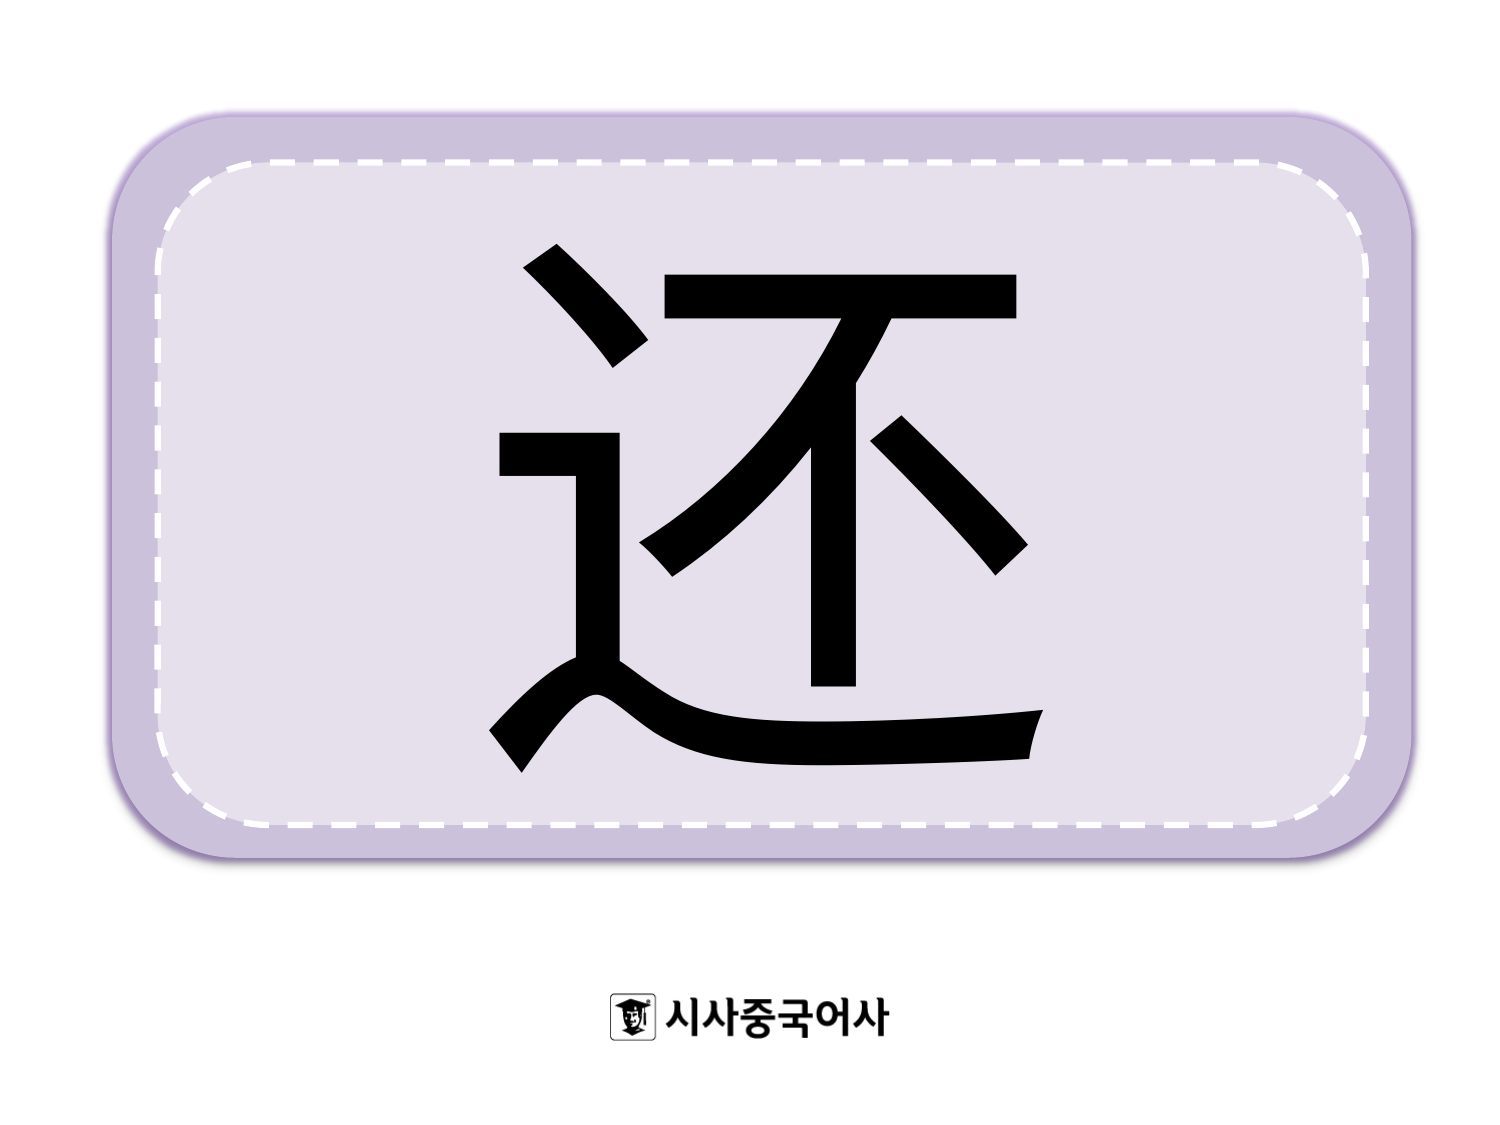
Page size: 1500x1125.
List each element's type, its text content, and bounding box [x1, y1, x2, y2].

text_box 还 [162, 160, 1371, 824]
picture [602, 987, 898, 1047]
